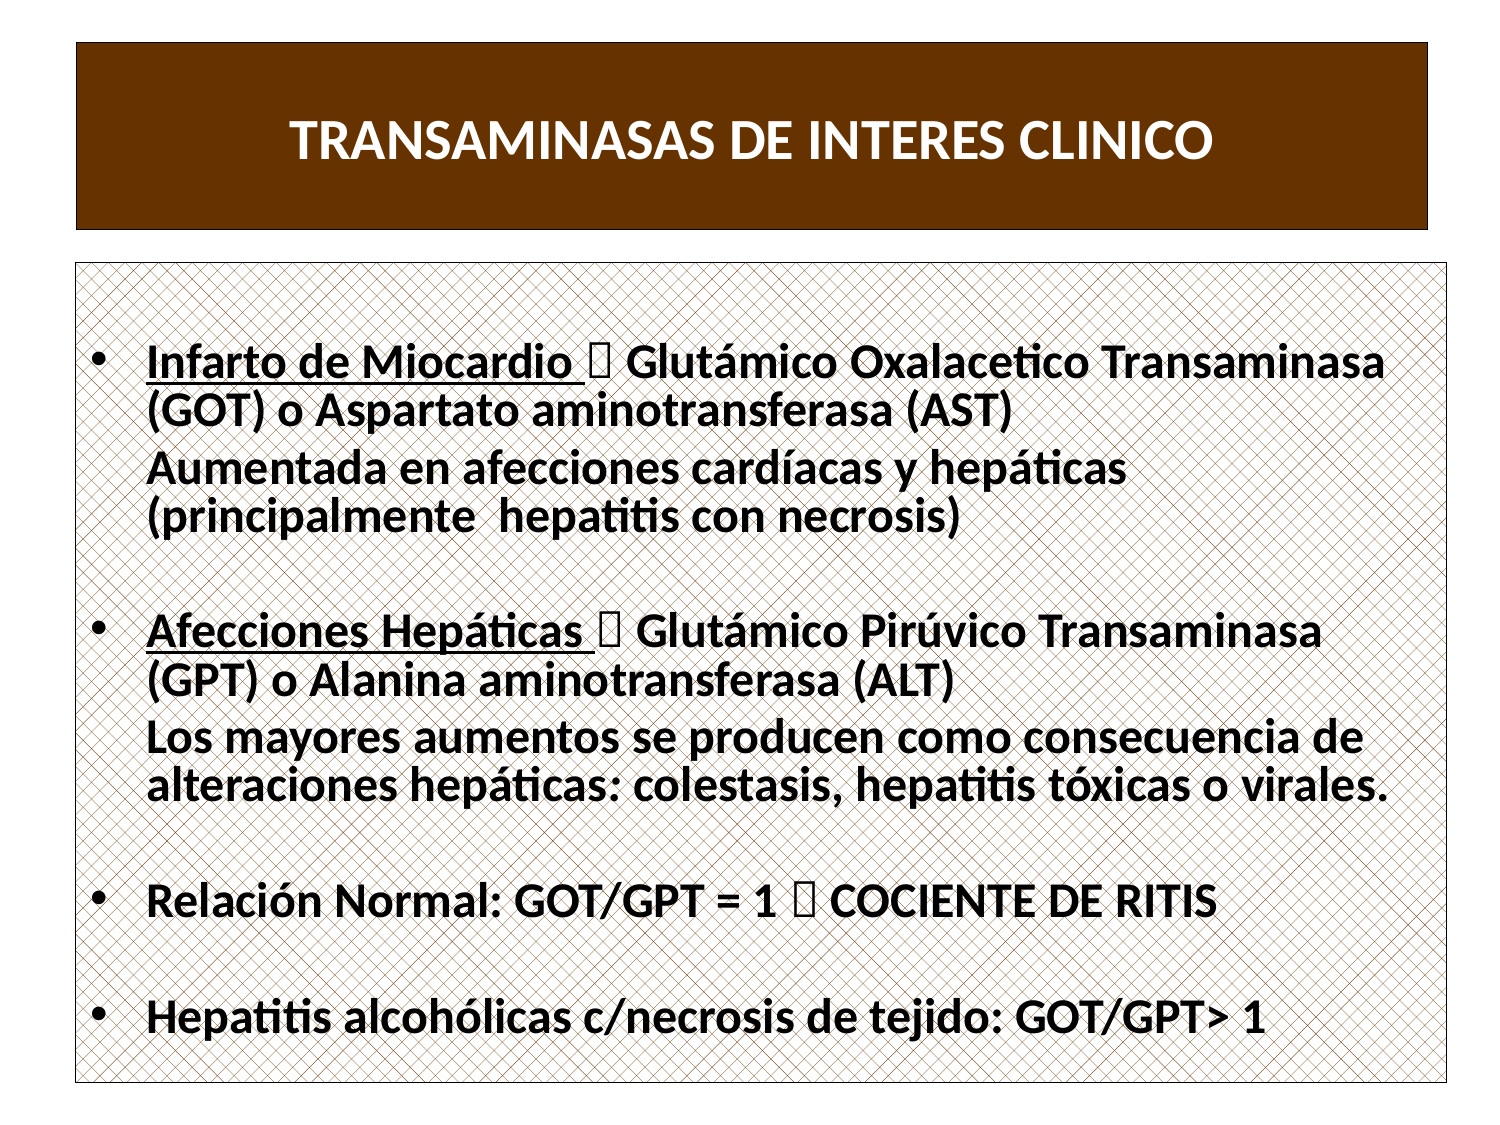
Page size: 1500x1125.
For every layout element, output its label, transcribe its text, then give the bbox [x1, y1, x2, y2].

list Infarto de Miocardio  Glutámico Oxalacetico Transaminasa (GOT) o Aspartato aminotransferasa (AST) Aumentada en afecciones cardíacas y hepáticas (principalmente hepatitis con necrosis) Afecciones Hepáticas  Glutámico Pirúvico Transaminasa (GPT) o Alanina aminotransferasa (ALT) Los mayores aumentos se producen como consecuencia de alteraciones hepáticas: colestasis, hepatitis tóxicas o virales. Relación Normal: GOT/GPT = 1  COCIENTE DE RITIS Hepatitis alcohólicas c/necrosis de tejido: GOT/GPT> 1 [75, 262, 1447, 1083]
title TRANSAMINASAS DE INTERES CLINICO [76, 42, 1428, 230]
